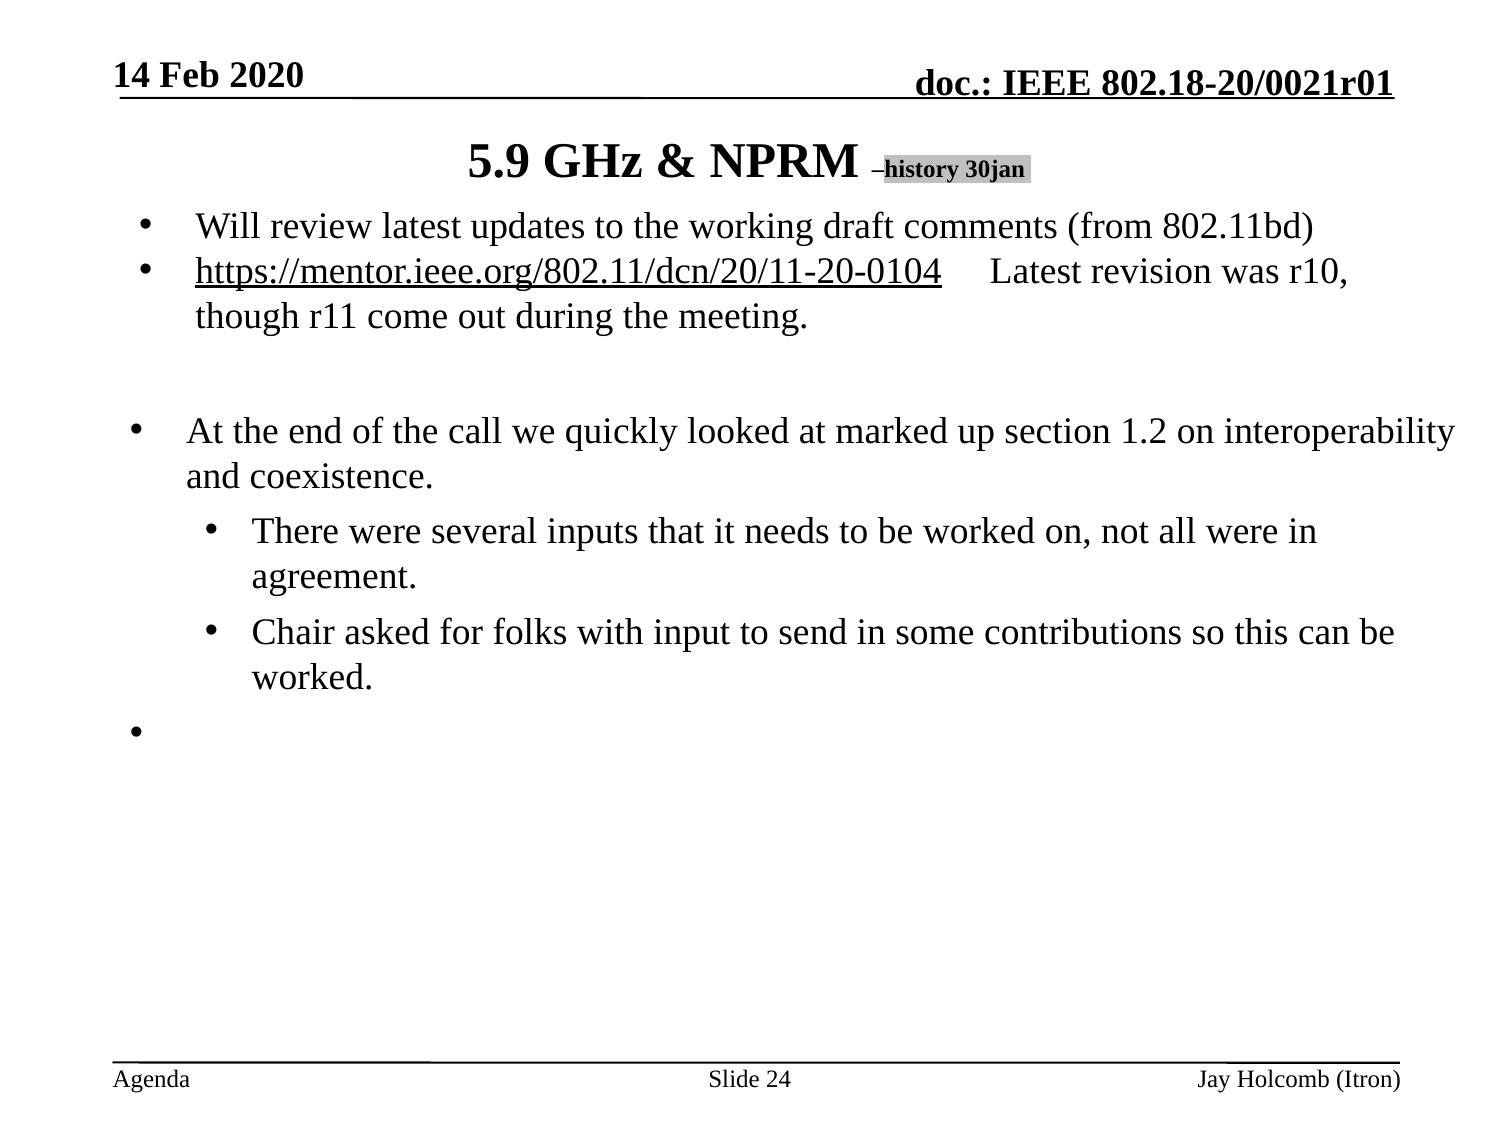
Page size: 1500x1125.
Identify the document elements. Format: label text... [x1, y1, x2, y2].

footer Jay Holcomb (Itron) [878, 1061, 1402, 1093]
slide_number Slide 24 [699, 1061, 800, 1123]
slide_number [112, 49, 488, 95]
title 5.9 GHz & NPRM –history 30jan [59, 102, 1441, 213]
list Will review latest updates to the working draft comments (from 802.11bd) https://mentor.ieee.org/802.11/dcn/20/11-20-0104 Latest revision was r10, though r11 come out during the meeting. At the end of the call we quickly looked at marked up section 1.2 on interoperability and coexistence. There were several inputs that it needs to be worked on, not all were in agreement. Chair asked for folks with input to send in some contributions so this can be worked. [114, 192, 1476, 1087]
